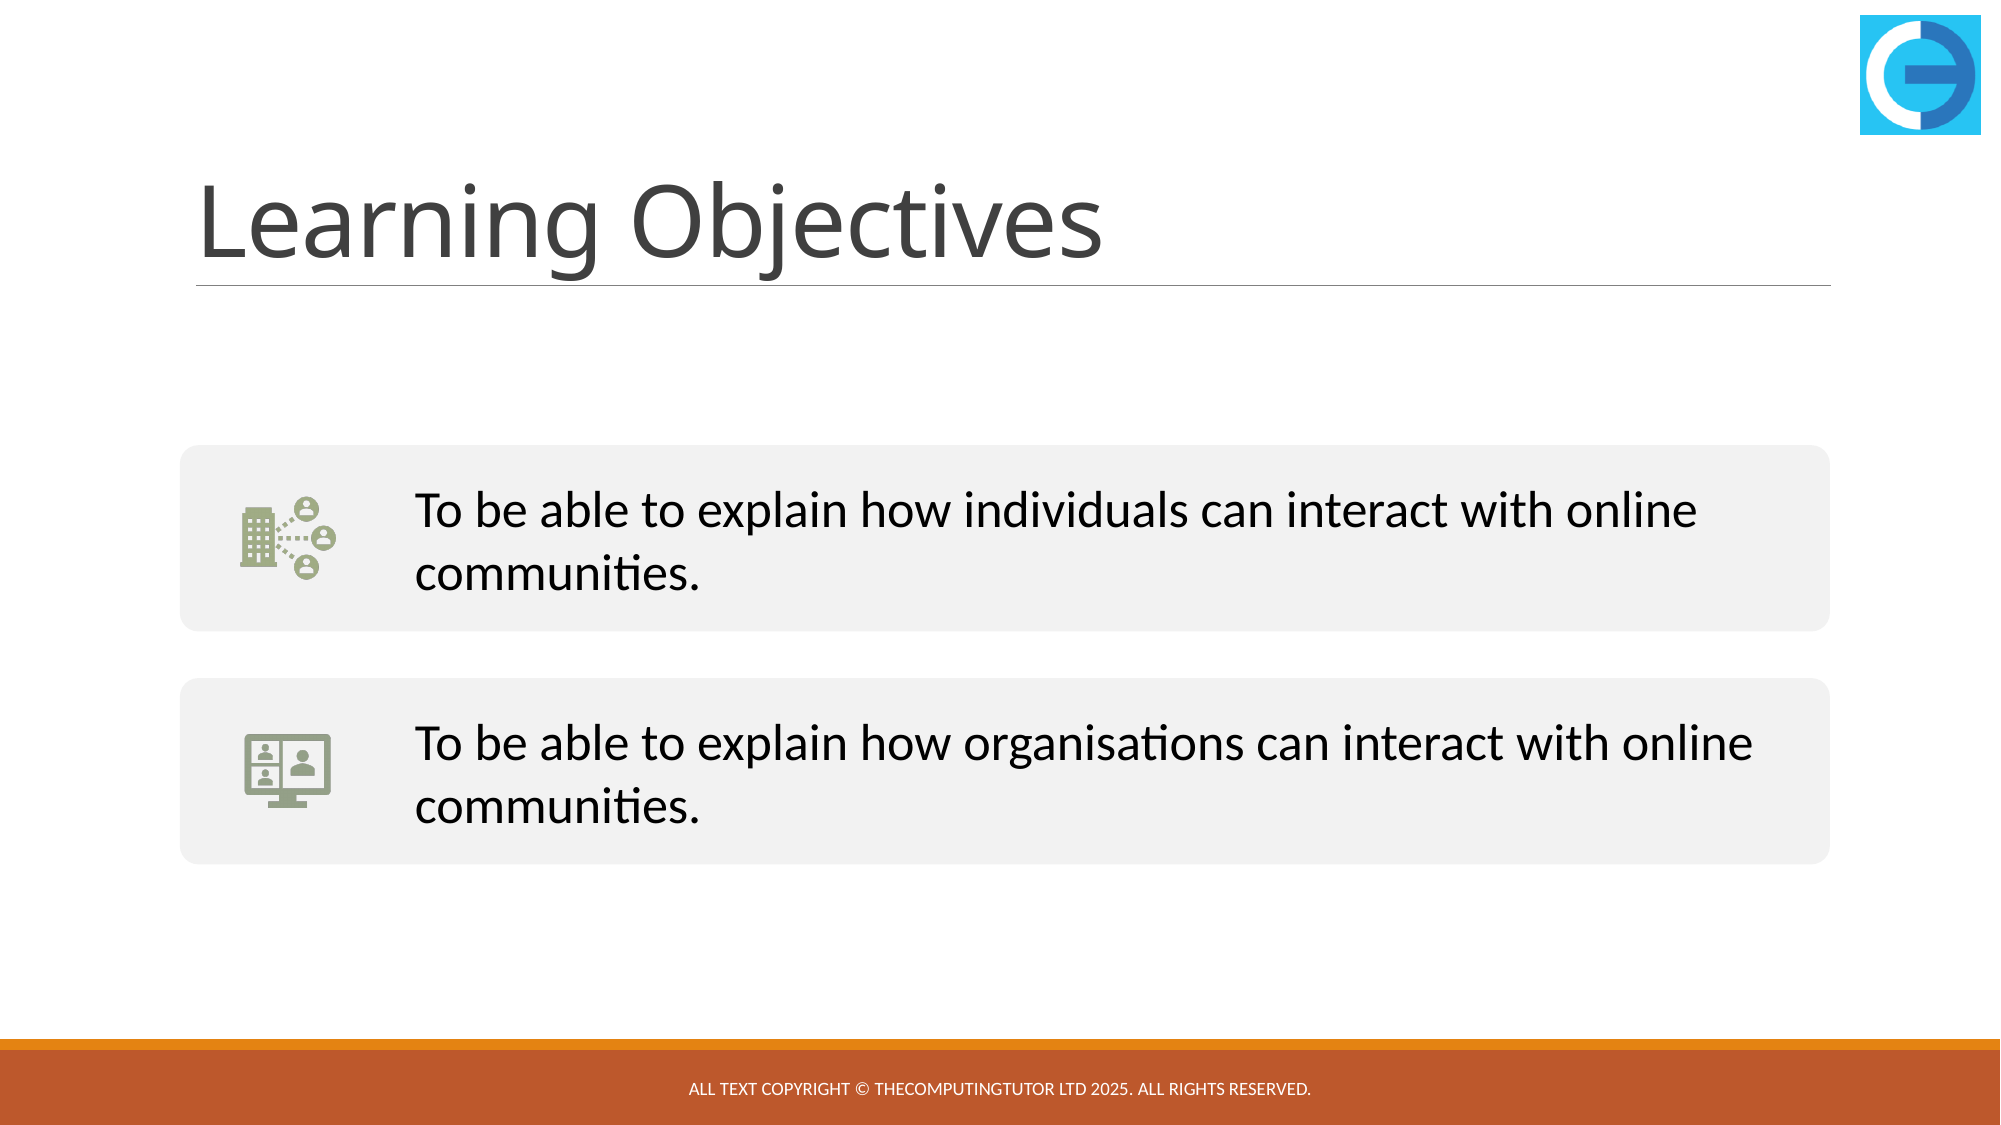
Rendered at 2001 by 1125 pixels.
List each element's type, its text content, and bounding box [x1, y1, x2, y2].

footer All text copyright © TheComputingTutor Ltd 2025. All rights Reserved. [604, 1059, 1396, 1120]
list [179, 343, 1831, 966]
title Learning Objectives [180, 47, 1830, 285]
picture [1860, 15, 1981, 135]
